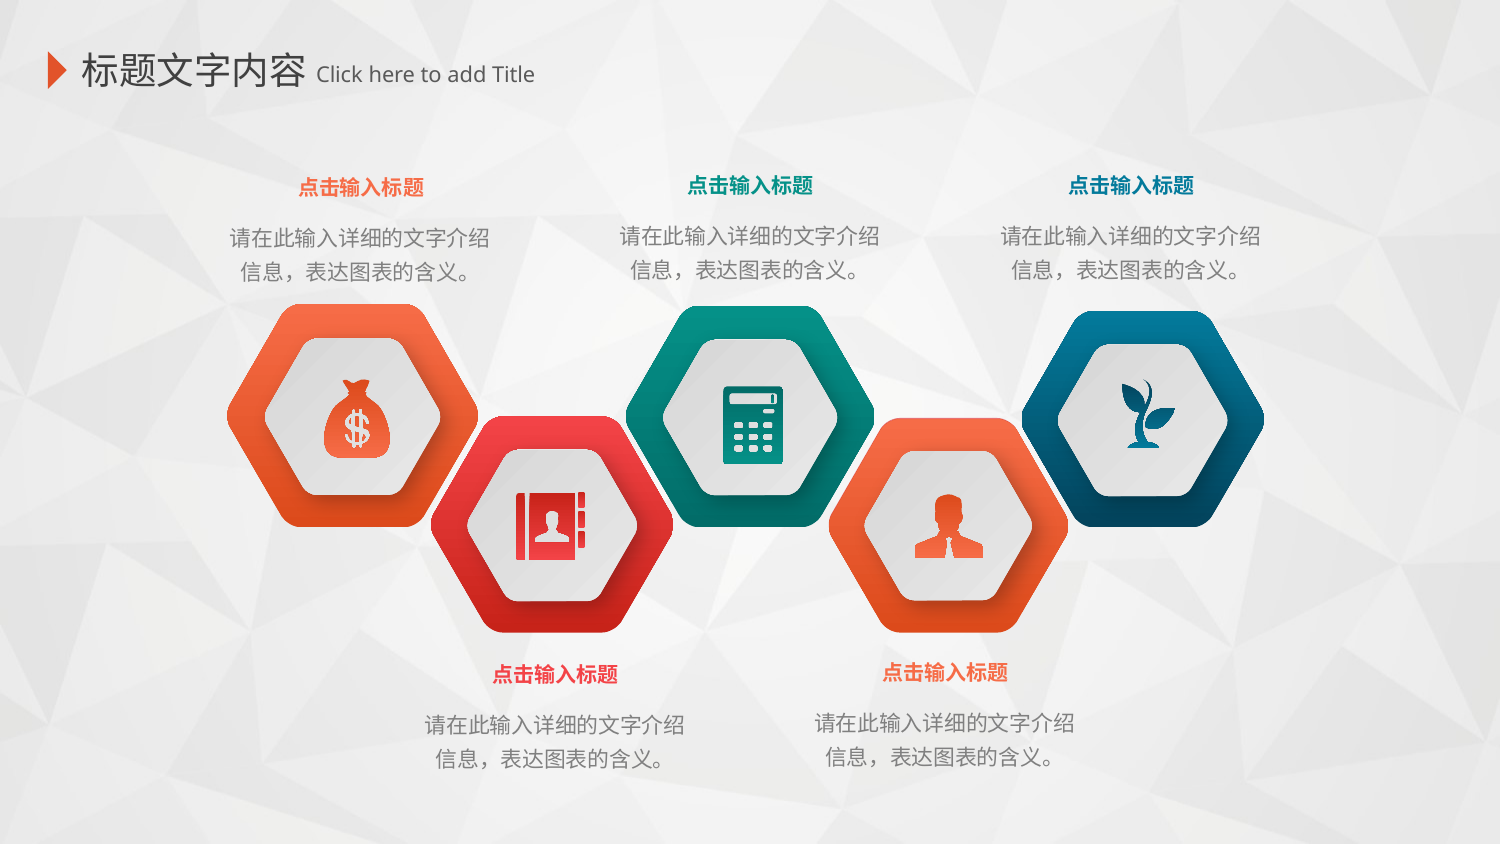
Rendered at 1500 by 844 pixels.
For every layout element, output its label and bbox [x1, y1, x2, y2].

text_box [979, 164, 1282, 290]
text_box [828, 417, 1069, 633]
text_box [723, 386, 784, 465]
text_box [515, 492, 585, 561]
picture [0, 0, 1500, 844]
text_box [209, 166, 512, 291]
text_box [48, 39, 558, 101]
text_box [431, 416, 674, 633]
text_box [625, 305, 875, 528]
text_box [227, 303, 478, 528]
text_box [1021, 311, 1264, 528]
text_box [599, 164, 901, 290]
text_box [404, 653, 706, 779]
text_box [793, 652, 1096, 777]
